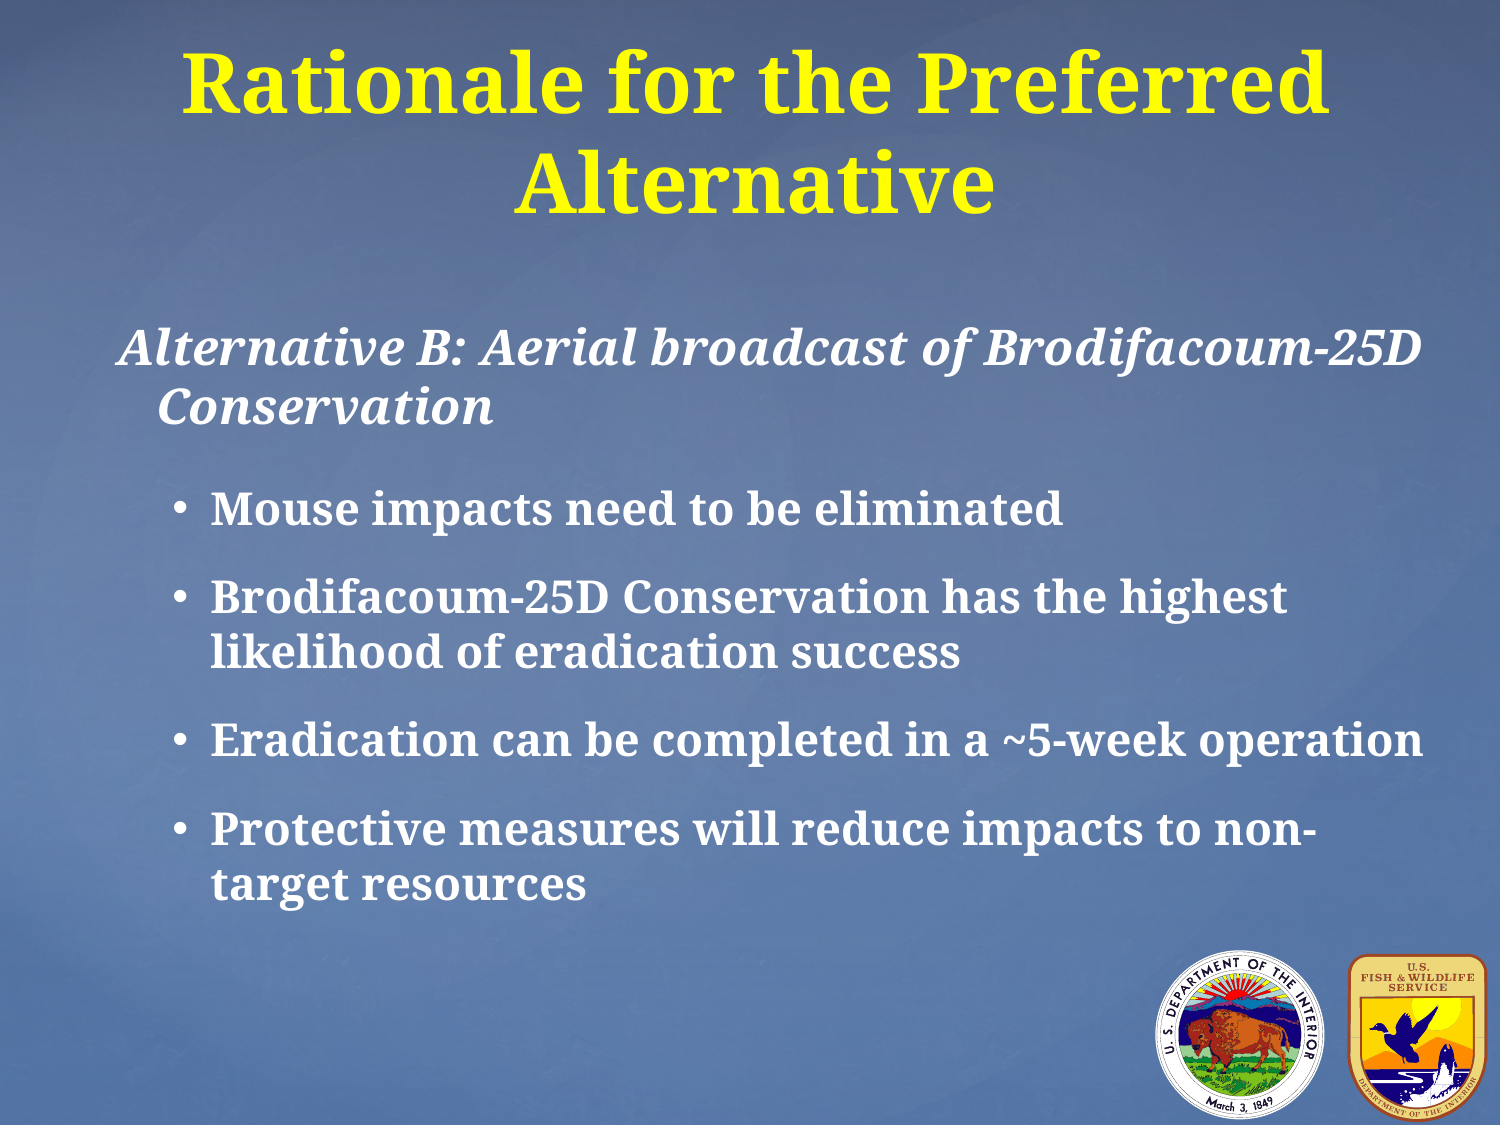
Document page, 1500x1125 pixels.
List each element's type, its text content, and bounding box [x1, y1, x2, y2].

list Alternative B: Aerial broadcast of Brodifacoum-25D Conservation Mouse impacts need to be eliminated Brodifacoum-25D Conservation has the highest likelihood of eradication success Eradication can be completed in a ~5-week operation Protective measures will reduce impacts to non-target resources [99, 287, 1450, 938]
title Rationale for the Preferred Alternative [62, 62, 1450, 238]
